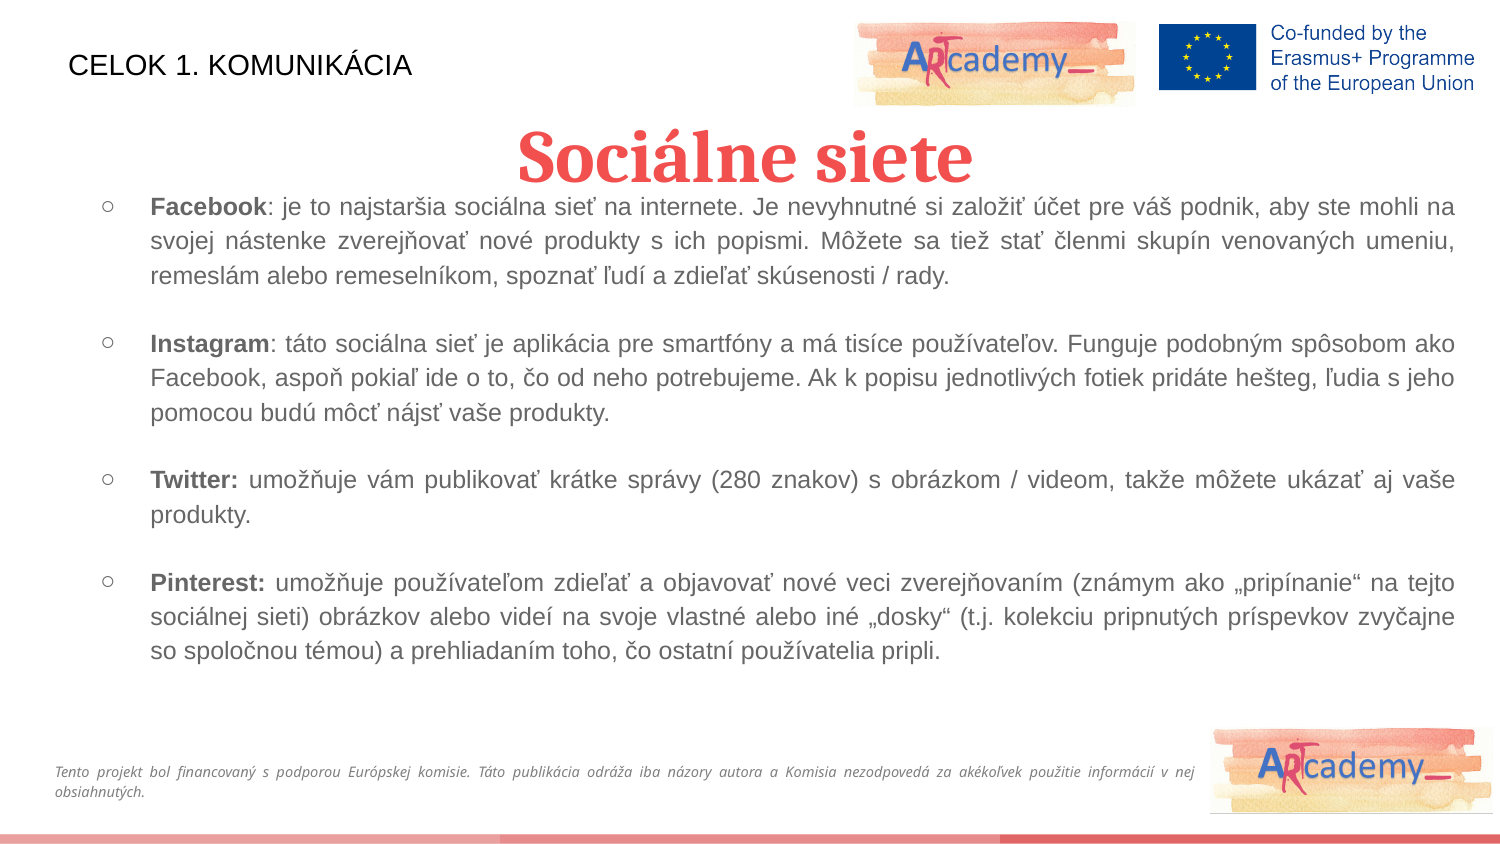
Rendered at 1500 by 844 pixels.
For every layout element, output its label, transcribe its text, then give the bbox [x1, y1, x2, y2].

picture [1210, 709, 1493, 844]
text_box CELOK 1. KOMUNIKÁCIA [53, 39, 474, 89]
title Sociálne siete [162, 4, 1333, 171]
text_box Tento projekt bol financovaný s podporou Európskej komisie. Táto publikácia odráža iba názory autora a Komisia nezodpovedá za akékoľvek použitie informácií v nej obsiahnutých. [39, 754, 1205, 799]
list Facebook: je to najstaršia sociálna sieť na internete. Je nevyhnutné si založiť účet pre váš podnik, aby ste mohli na svojej nástenke zverejňovať nové produkty s ich popismi. Môžete sa tiež stať členmi skupín venovaných umeniu, remeslám alebo remeselníkom, spoznať ľudí a zdieľať skúsenosti / rady. Instagram: táto sociálna sieť je aplikácia pre smartfóny a má tisíce používateľov. Funguje podobným spôsobom ako Facebook, aspoň pokiaľ ide o to, čo od neho potrebujeme. Ak k popisu jednotlivých fotiek pridáte hešteg, ľudia s jeho pomocou budú môcť nájsť vaše produkty. Twitter: umožňuje vám publikovať krátke správy (280 znakov) s obrázkom / videom, takže môžete ukázať aj vaše produkty. Pinterest: umožňuje používateľom zdieľať a objavovať nové veci zverejňovaním (známym ako „pripínanie“ na tejto sociálnej sieti) obrázkov alebo videí na svoje vlastné alebo iné „dosky“ (t.j. kolekciu pripnutých príspevkov zvyčajne so spoločnou témou) a prehliadaním toho, čo ostatní používatelia pripli. [0, 171, 1474, 728]
picture [854, 2, 1137, 138]
picture [1158, 24, 1474, 94]
